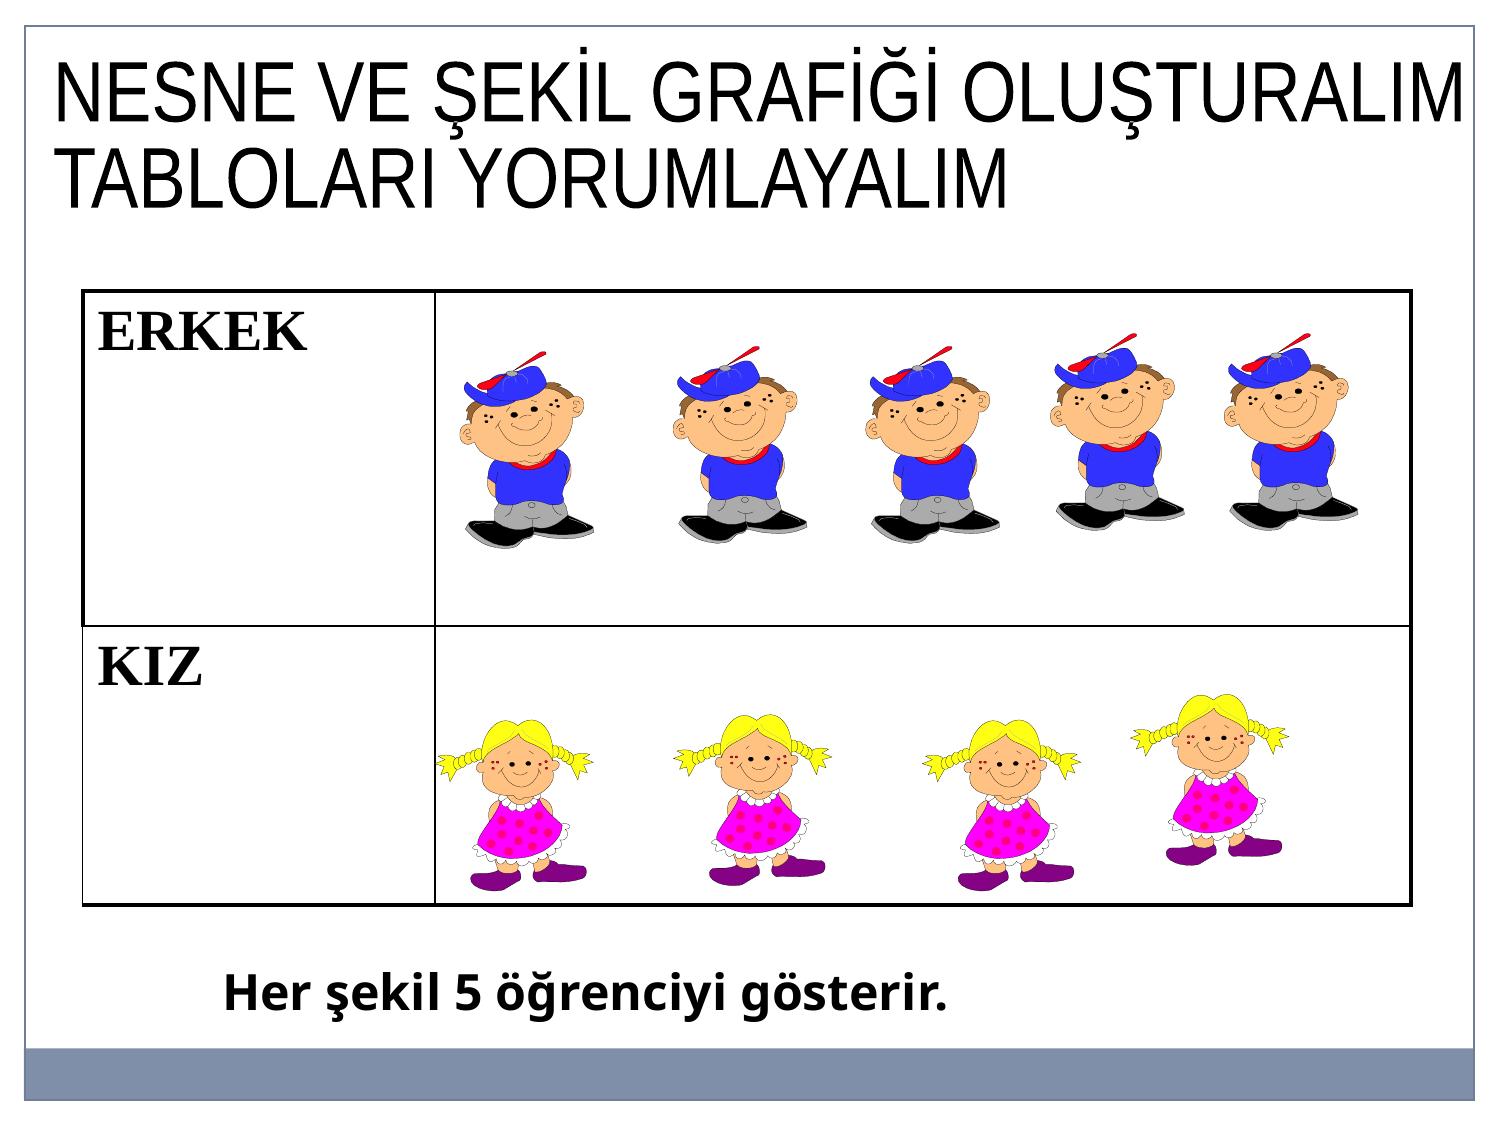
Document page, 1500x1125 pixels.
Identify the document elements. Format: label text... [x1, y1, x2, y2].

picture [1222, 331, 1361, 533]
picture [671, 712, 835, 888]
text_box Her şekil 5 öğrenciyi gösterir. [207, 952, 1170, 1028]
table_cell KIZ [83, 627, 434, 903]
picture [671, 344, 809, 545]
table_header ERKEK [85, 293, 434, 625]
picture [863, 344, 1002, 545]
picture [919, 717, 1084, 894]
picture [432, 717, 596, 894]
table_cell [436, 627, 1409, 903]
picture [1127, 692, 1292, 868]
picture [1048, 331, 1187, 533]
table_header [436, 293, 1409, 625]
picture [457, 349, 596, 551]
